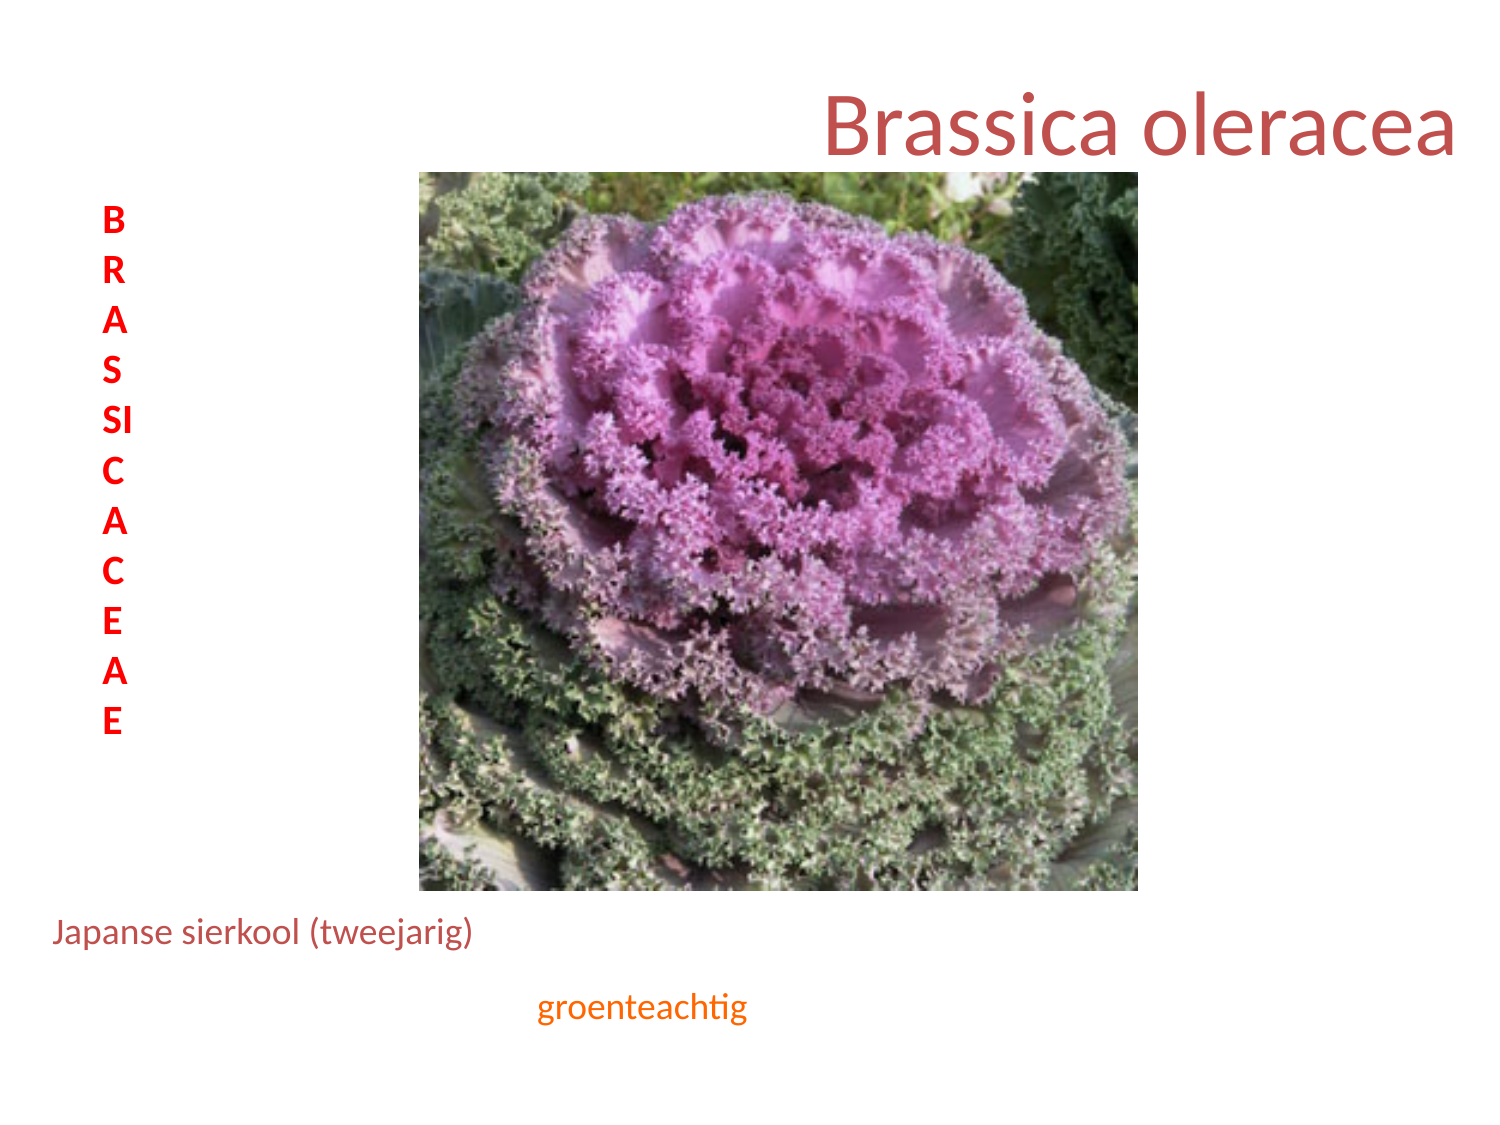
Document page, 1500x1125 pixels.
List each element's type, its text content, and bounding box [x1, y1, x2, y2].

text_box groenteachtig [50, 974, 763, 1035]
picture [418, 172, 1138, 892]
text_box Japanse sierkool (tweejarig) [37, 899, 1100, 960]
title Brassica oleracea [200, 24, 1475, 213]
text_box BRASSICACEAE [87, 184, 150, 750]
